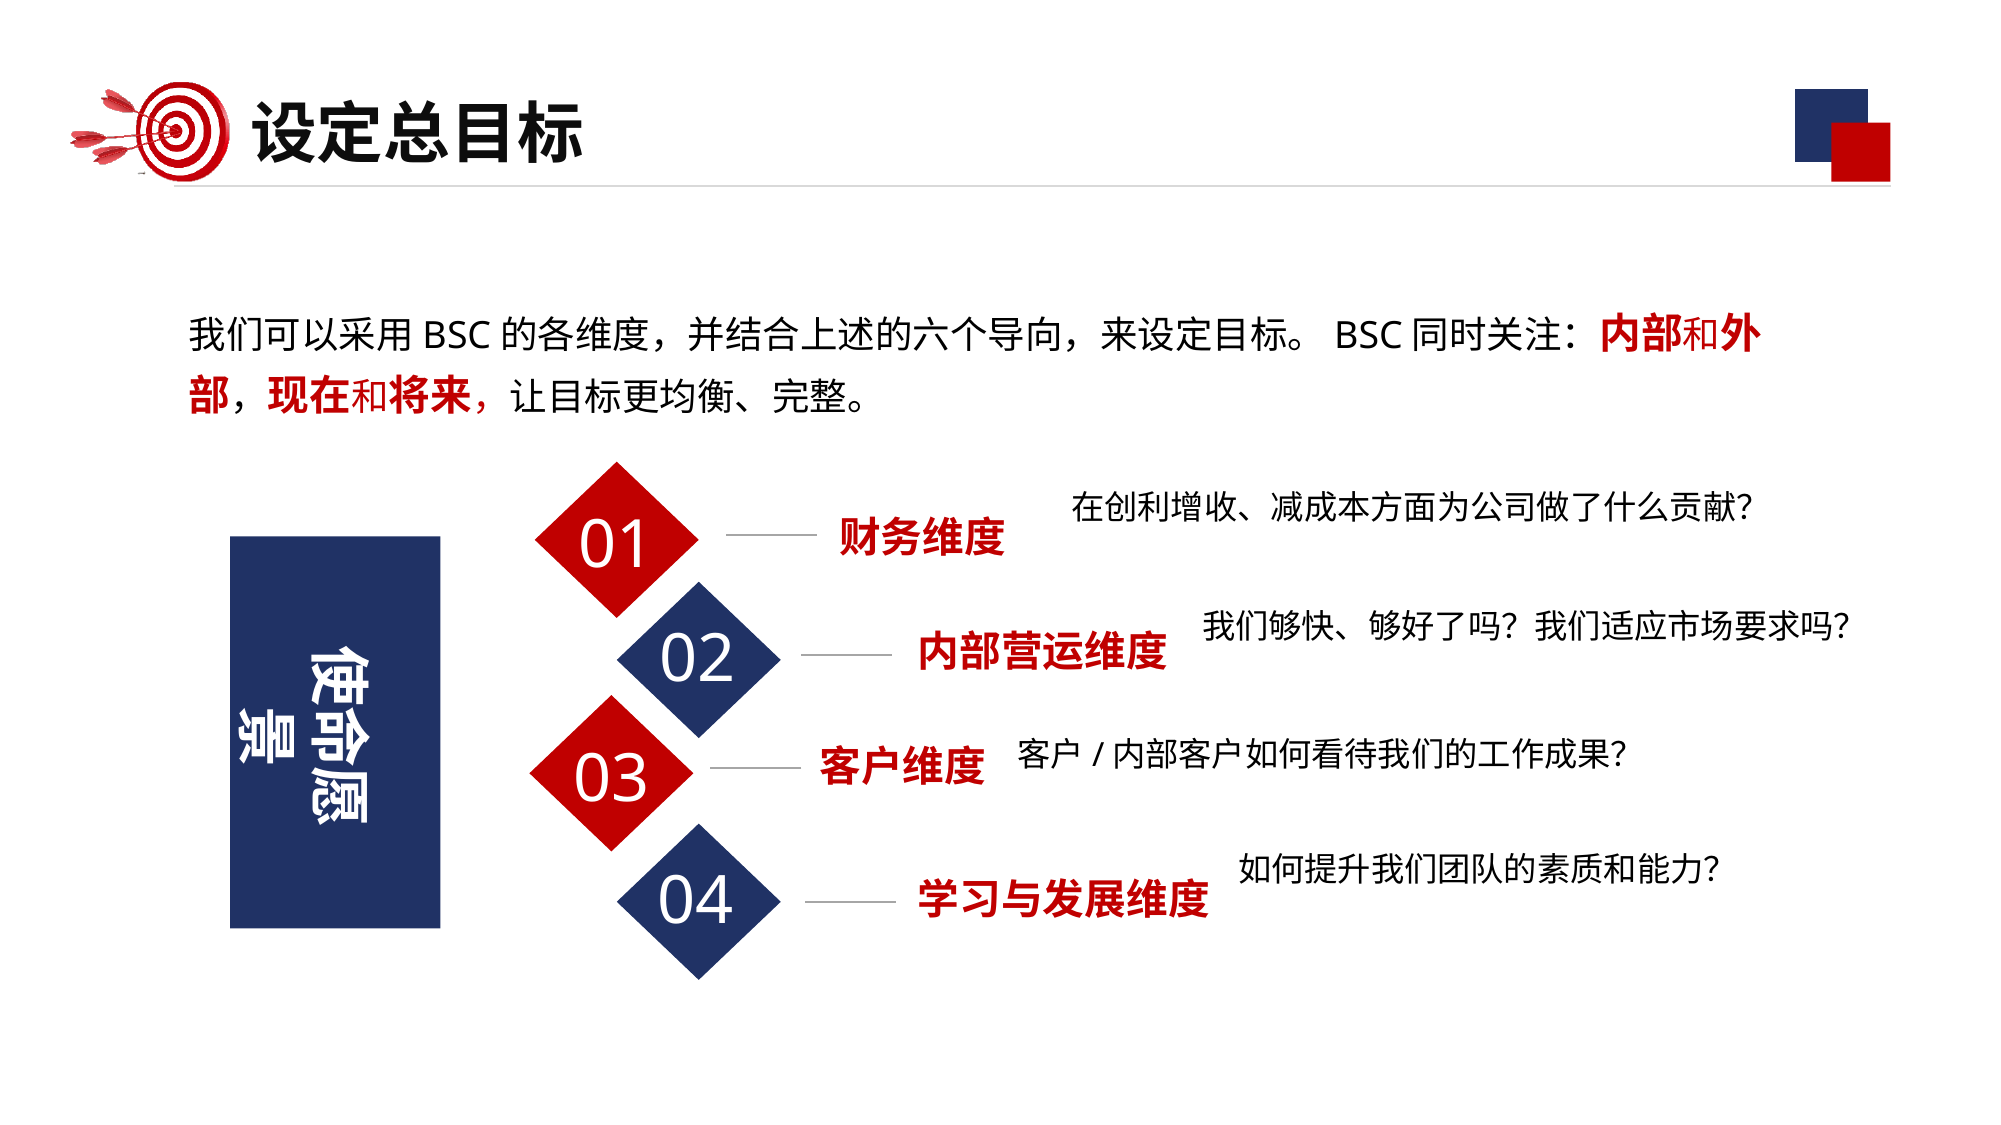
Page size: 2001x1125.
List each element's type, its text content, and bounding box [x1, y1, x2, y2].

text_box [1795, 89, 1891, 182]
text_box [534, 461, 699, 618]
text_box 我们可以采用BSC的各维度，并结合上述的六个导向，来设定目标。BSC同时关注：内部和外部，现在和将来，让目标更均衡、完整。 [173, 288, 1802, 427]
text_box 客户/内部客户如何看待我们的工作成果？ [1003, 726, 1827, 780]
text_box 如何提升我们团队的素质和能力？ [1224, 841, 1796, 896]
picture [66, 69, 234, 184]
text_box 设定总目标 [235, 83, 599, 179]
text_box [616, 823, 781, 980]
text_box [616, 581, 781, 739]
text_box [230, 536, 441, 929]
text_box 内部营运维度 [903, 618, 1182, 682]
text_box 学习与发展维度 [903, 865, 1224, 930]
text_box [529, 695, 694, 852]
text_box 财务维度 [825, 503, 1020, 568]
text_box 我们够快、够好了吗？我们适应市场要求吗？ [1188, 598, 1955, 653]
text_box 在创利增收、减成本方面为公司做了什么贡献？ [1057, 479, 1807, 534]
text_box 客户维度 [805, 732, 1000, 797]
